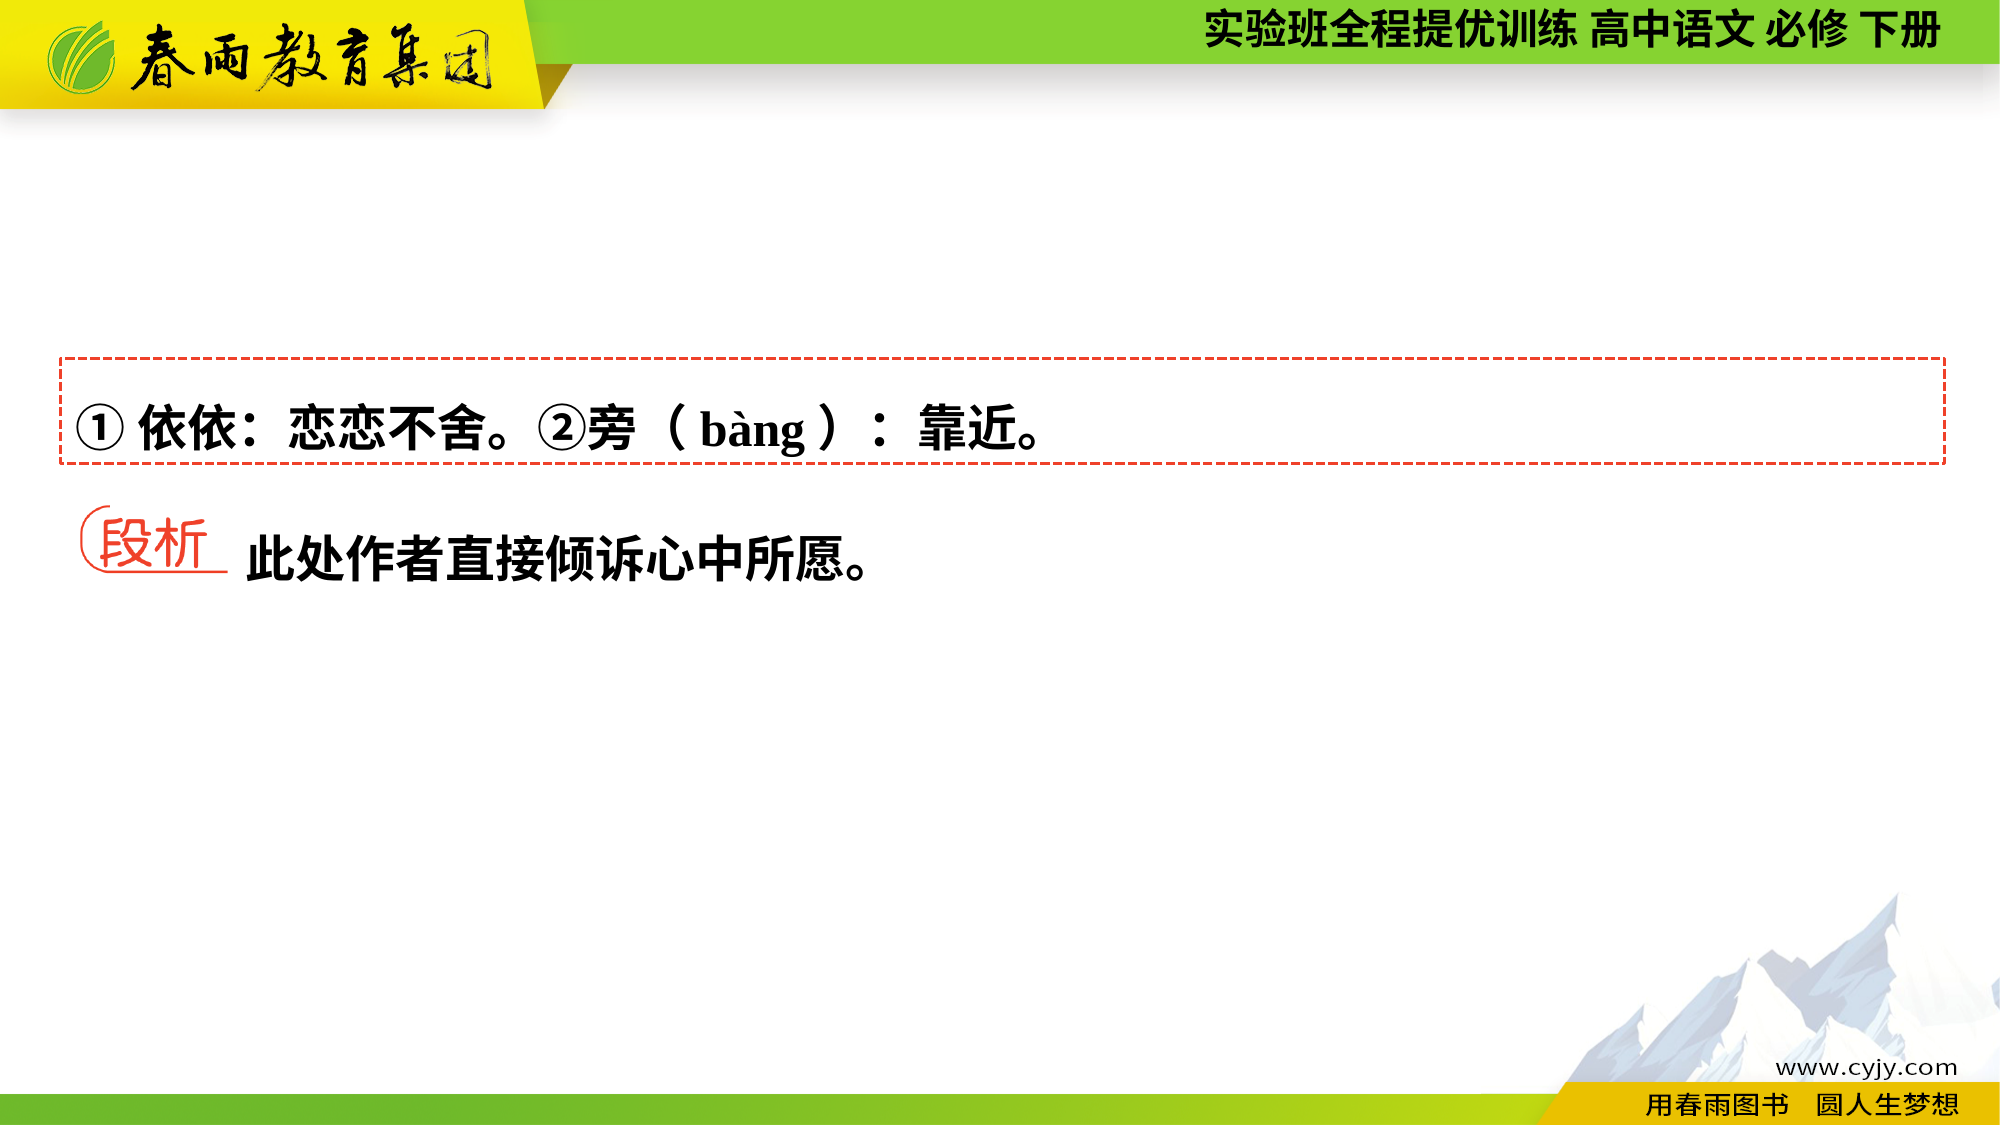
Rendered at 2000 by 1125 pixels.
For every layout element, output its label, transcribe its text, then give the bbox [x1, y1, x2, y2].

text_box ①依依：恋恋不舍。②旁（bàng）：靠近。 [60, 358, 1945, 464]
picture [0, 0, 2000, 1125]
text_box 此处作者直接倾诉心中所愿。 [60, 489, 1945, 595]
